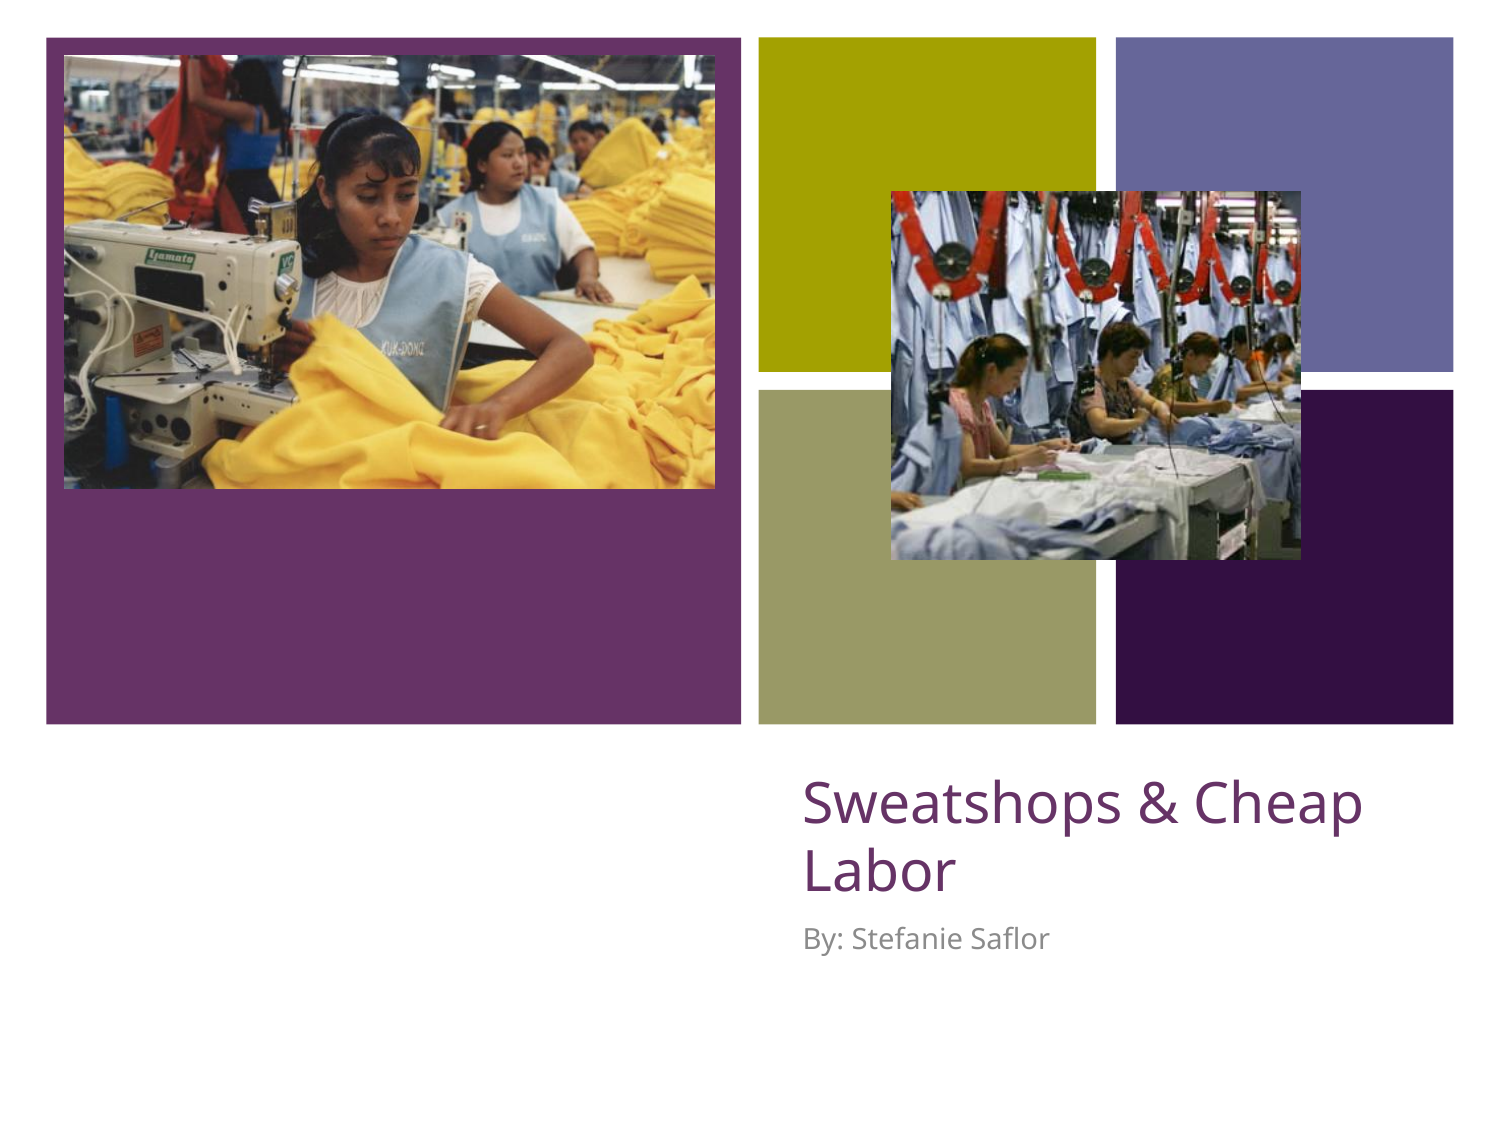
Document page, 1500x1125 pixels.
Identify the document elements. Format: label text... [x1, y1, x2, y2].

subtitle By: Stefanie Saflor [787, 912, 1450, 1036]
picture [891, 191, 1301, 560]
picture [63, 54, 715, 490]
title Sweatshops & Cheap Labor [787, 758, 1450, 912]
